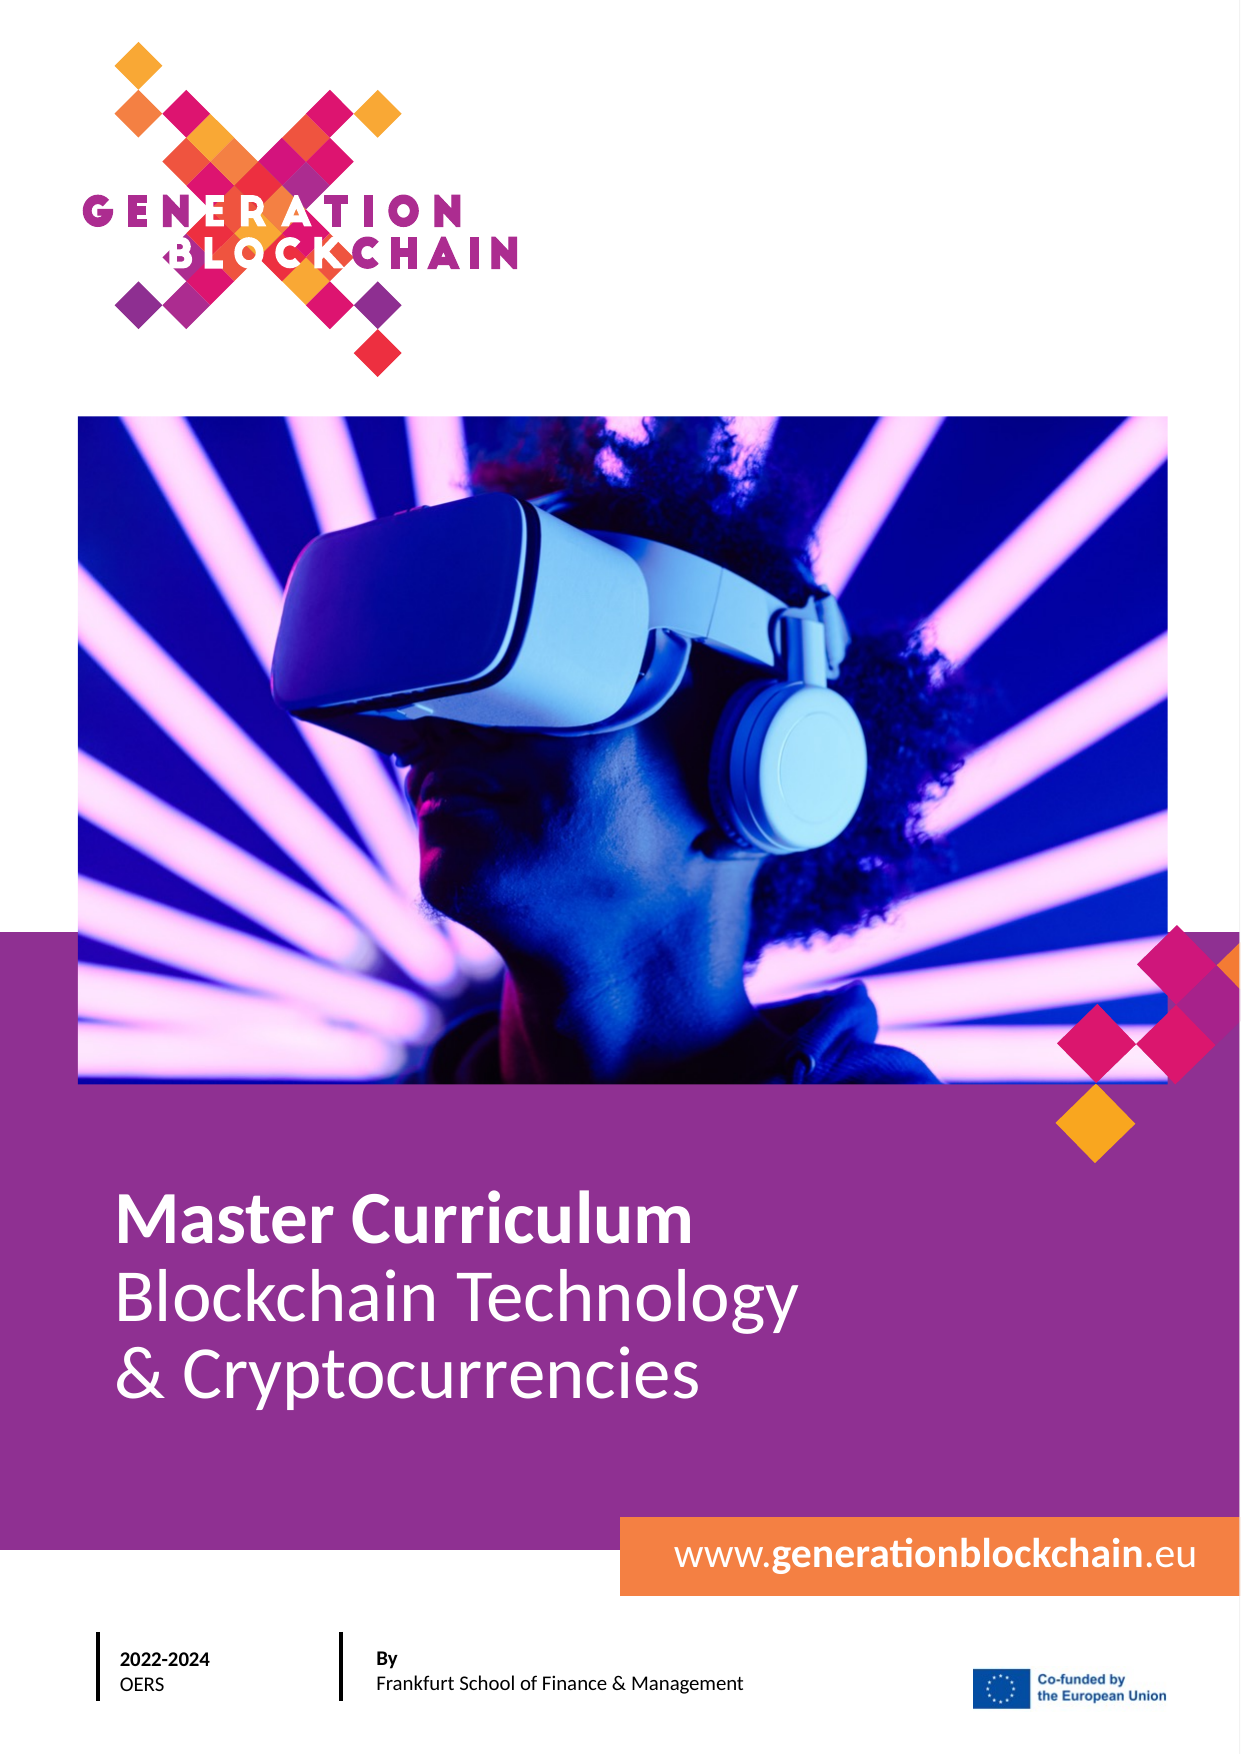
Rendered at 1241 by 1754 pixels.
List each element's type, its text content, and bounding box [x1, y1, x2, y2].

picture [77, 416, 1168, 1085]
list 2022-2024 OERS [105, 1638, 307, 1708]
picture [973, 1666, 1168, 1712]
text_box www.generationblockchain.eu [659, 1518, 1213, 1619]
list By Frankfurt School of Finance & Management [361, 1637, 820, 1707]
list Master Curriculum Blockchain Technology & Cryptocurrencies [99, 1173, 874, 1375]
